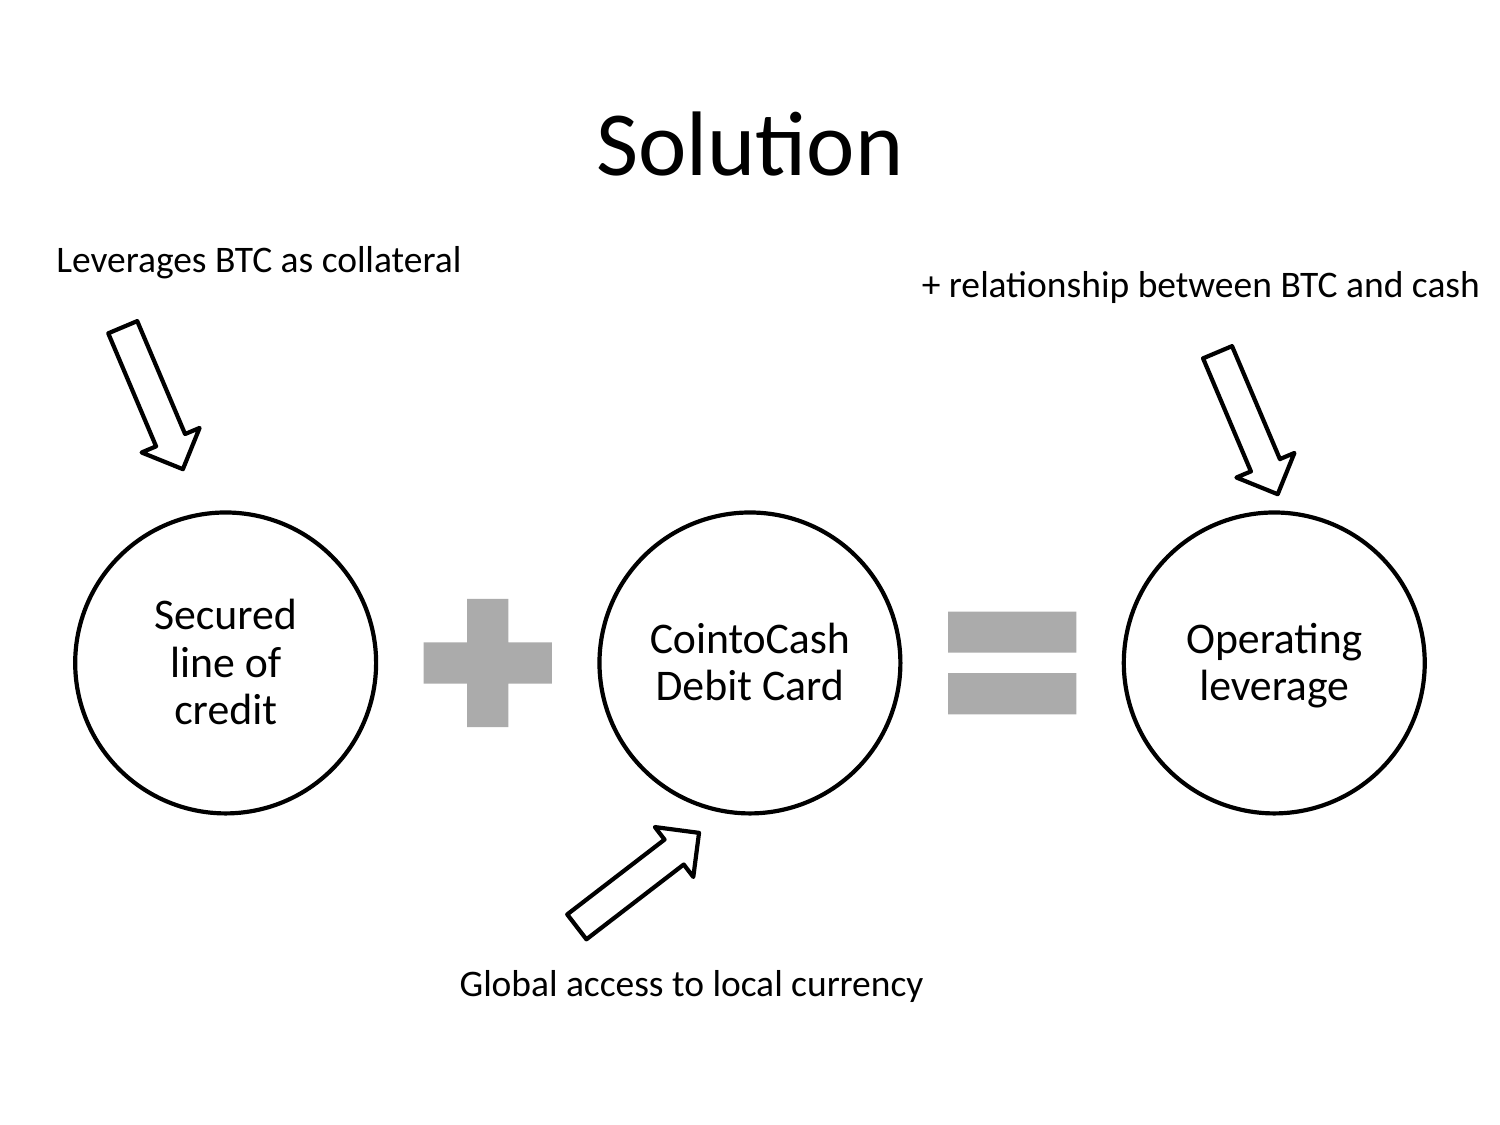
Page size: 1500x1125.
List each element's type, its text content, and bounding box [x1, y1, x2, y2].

text_box + relationship between BTC and cash [907, 252, 1496, 313]
title Solution [75, 45, 1425, 233]
text_box Leverages BTC as collateral [41, 227, 477, 288]
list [74, 257, 1426, 1068]
